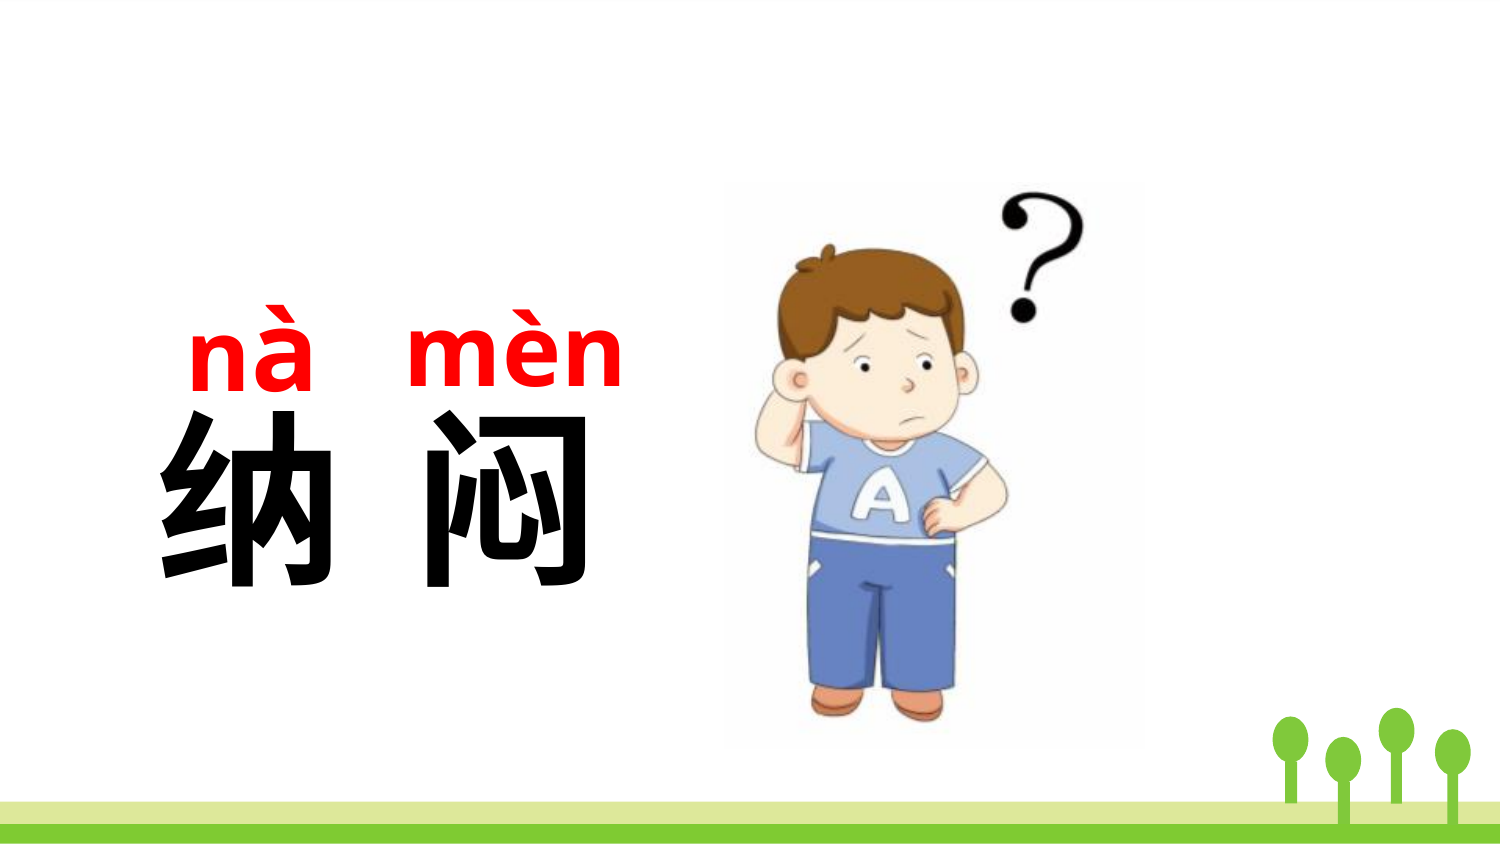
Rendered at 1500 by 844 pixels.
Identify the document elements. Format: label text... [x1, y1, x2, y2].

text_box nà [73, 273, 431, 420]
picture [0, 0, 1500, 801]
text_box 闷 [375, 413, 637, 614]
text_box 纳 [104, 420, 375, 614]
text_box mèn [362, 281, 669, 413]
